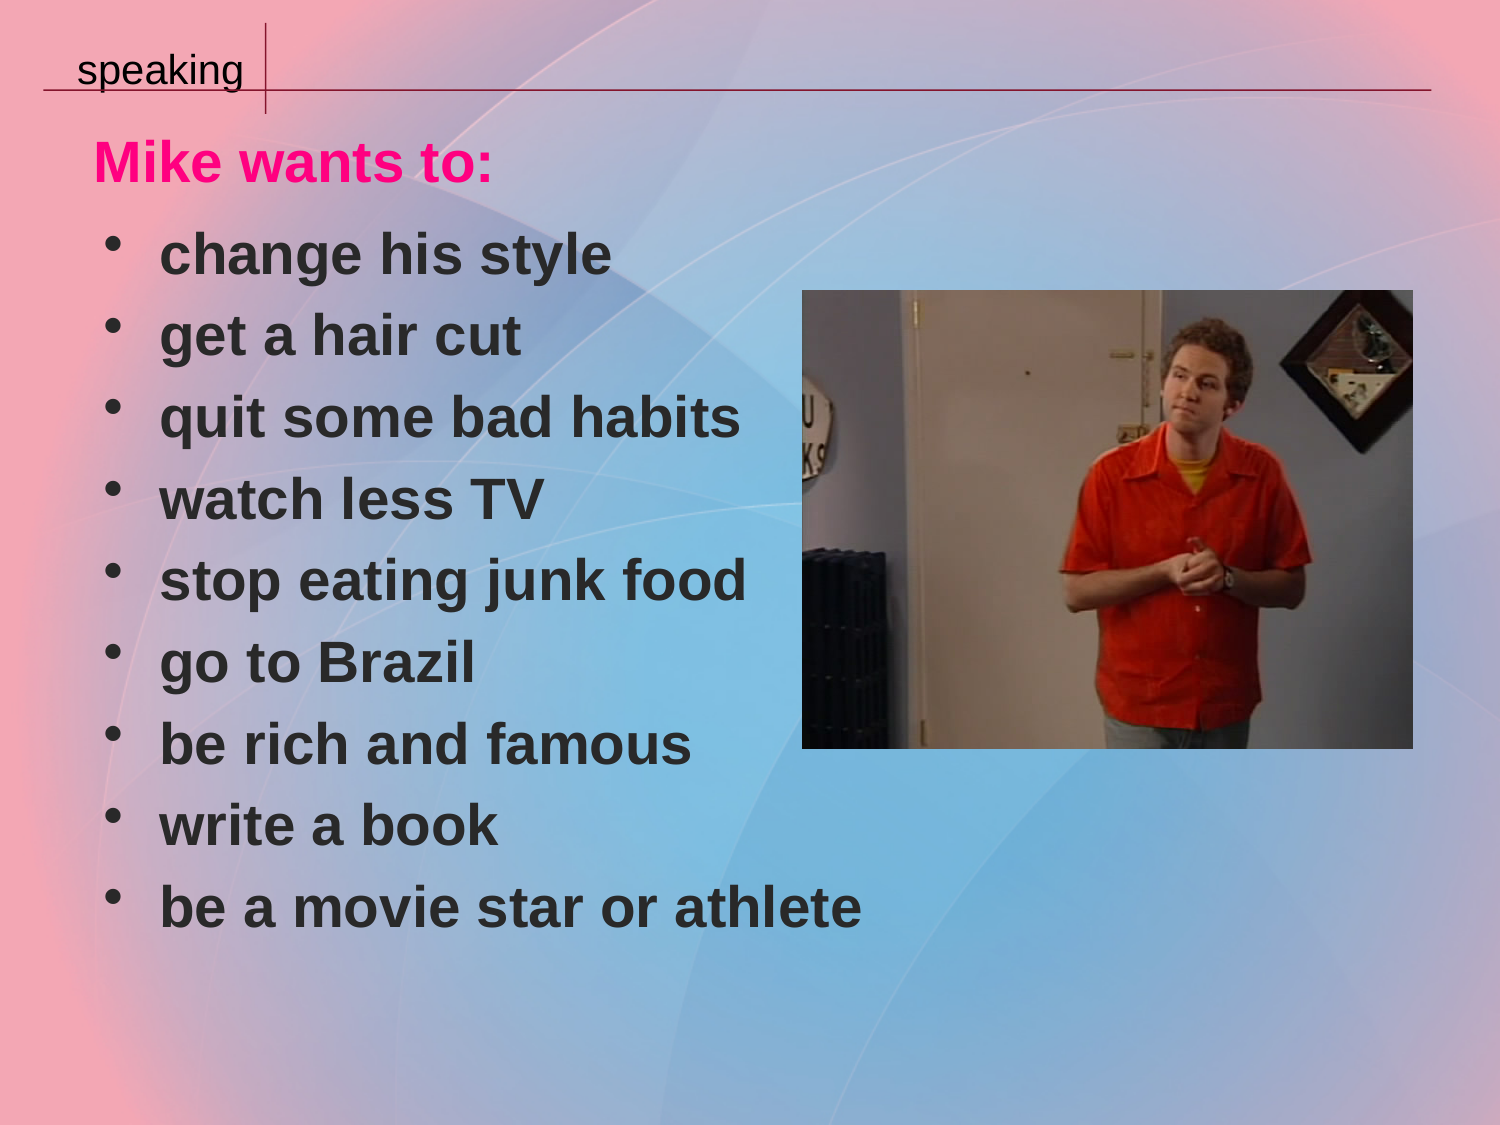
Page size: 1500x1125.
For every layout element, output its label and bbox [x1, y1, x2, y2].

list [0, 0, 1500, 1125]
picture [802, 290, 1413, 749]
